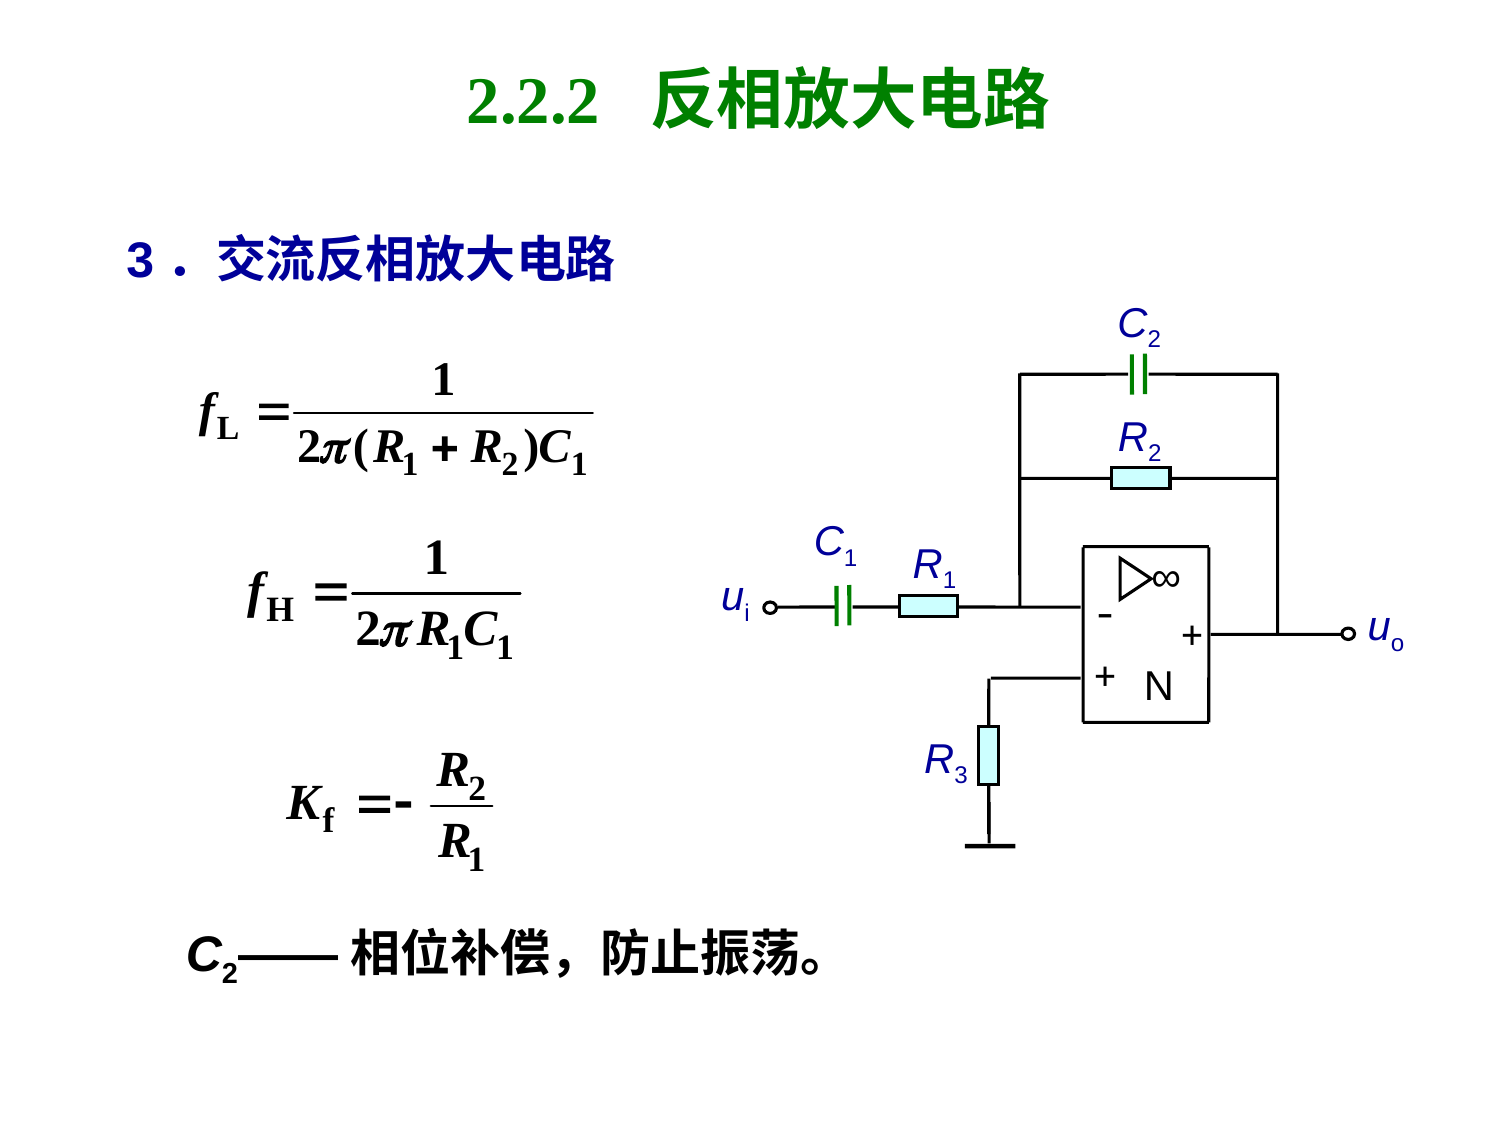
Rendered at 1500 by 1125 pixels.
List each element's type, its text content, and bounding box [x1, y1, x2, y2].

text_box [229, 526, 530, 670]
text_box 3．交流反相放大电路 [53, 220, 1493, 296]
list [277, 739, 503, 881]
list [182, 349, 601, 485]
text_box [720, 295, 1480, 847]
text_box C2——相位补偿，防止振荡。 [171, 906, 1317, 997]
title 2.2.2 反相放大电路 [64, 40, 1416, 220]
